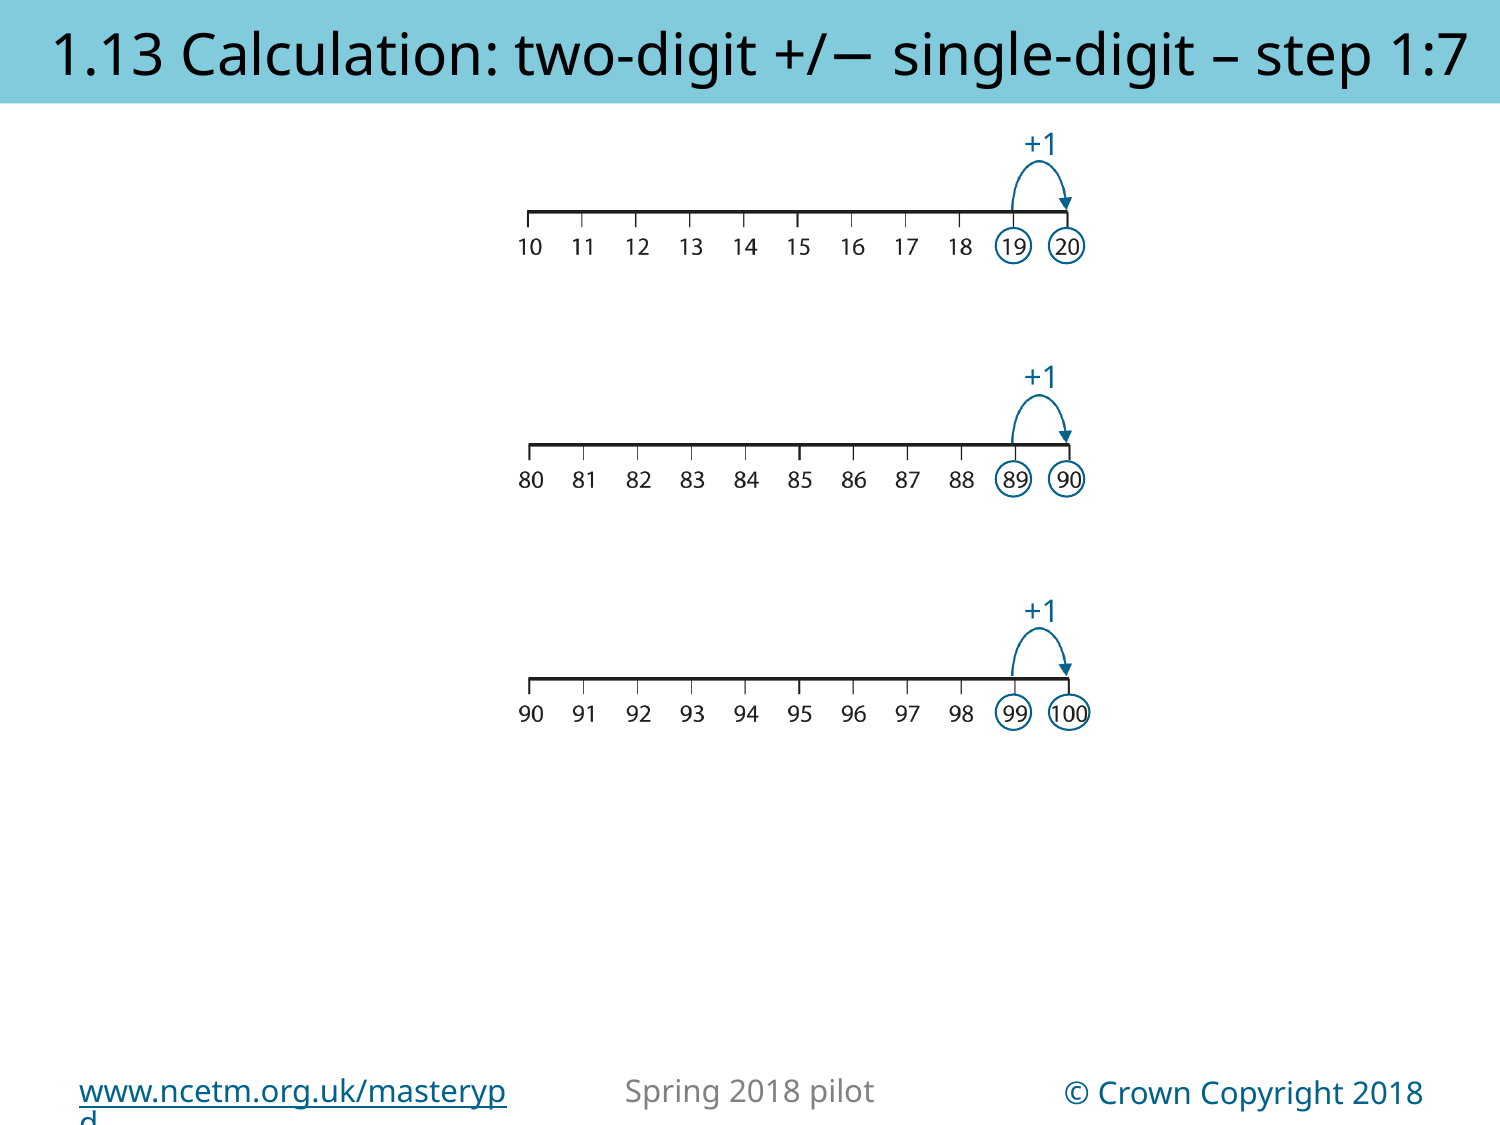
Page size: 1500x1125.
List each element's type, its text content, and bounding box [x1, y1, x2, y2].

text_box +1 [1008, 116, 1075, 162]
picture [1011, 627, 1034, 665]
picture [1051, 463, 1081, 489]
picture [998, 463, 1029, 489]
picture [1011, 160, 1034, 198]
picture [1045, 160, 1072, 197]
picture [998, 696, 1029, 722]
picture [518, 397, 1081, 489]
picture [1051, 230, 1080, 255]
picture [998, 230, 1029, 255]
picture [518, 163, 1080, 255]
text_box +1 [1008, 583, 1075, 628]
picture [1011, 393, 1038, 432]
list 1.13 Calculation: two-digit +/− single-digit – step 1:7 [0, 0, 1500, 104]
picture [1041, 393, 1072, 430]
picture [1045, 627, 1072, 663]
picture [518, 630, 1087, 722]
text_box +1 [1008, 350, 1075, 395]
picture [1051, 696, 1087, 722]
